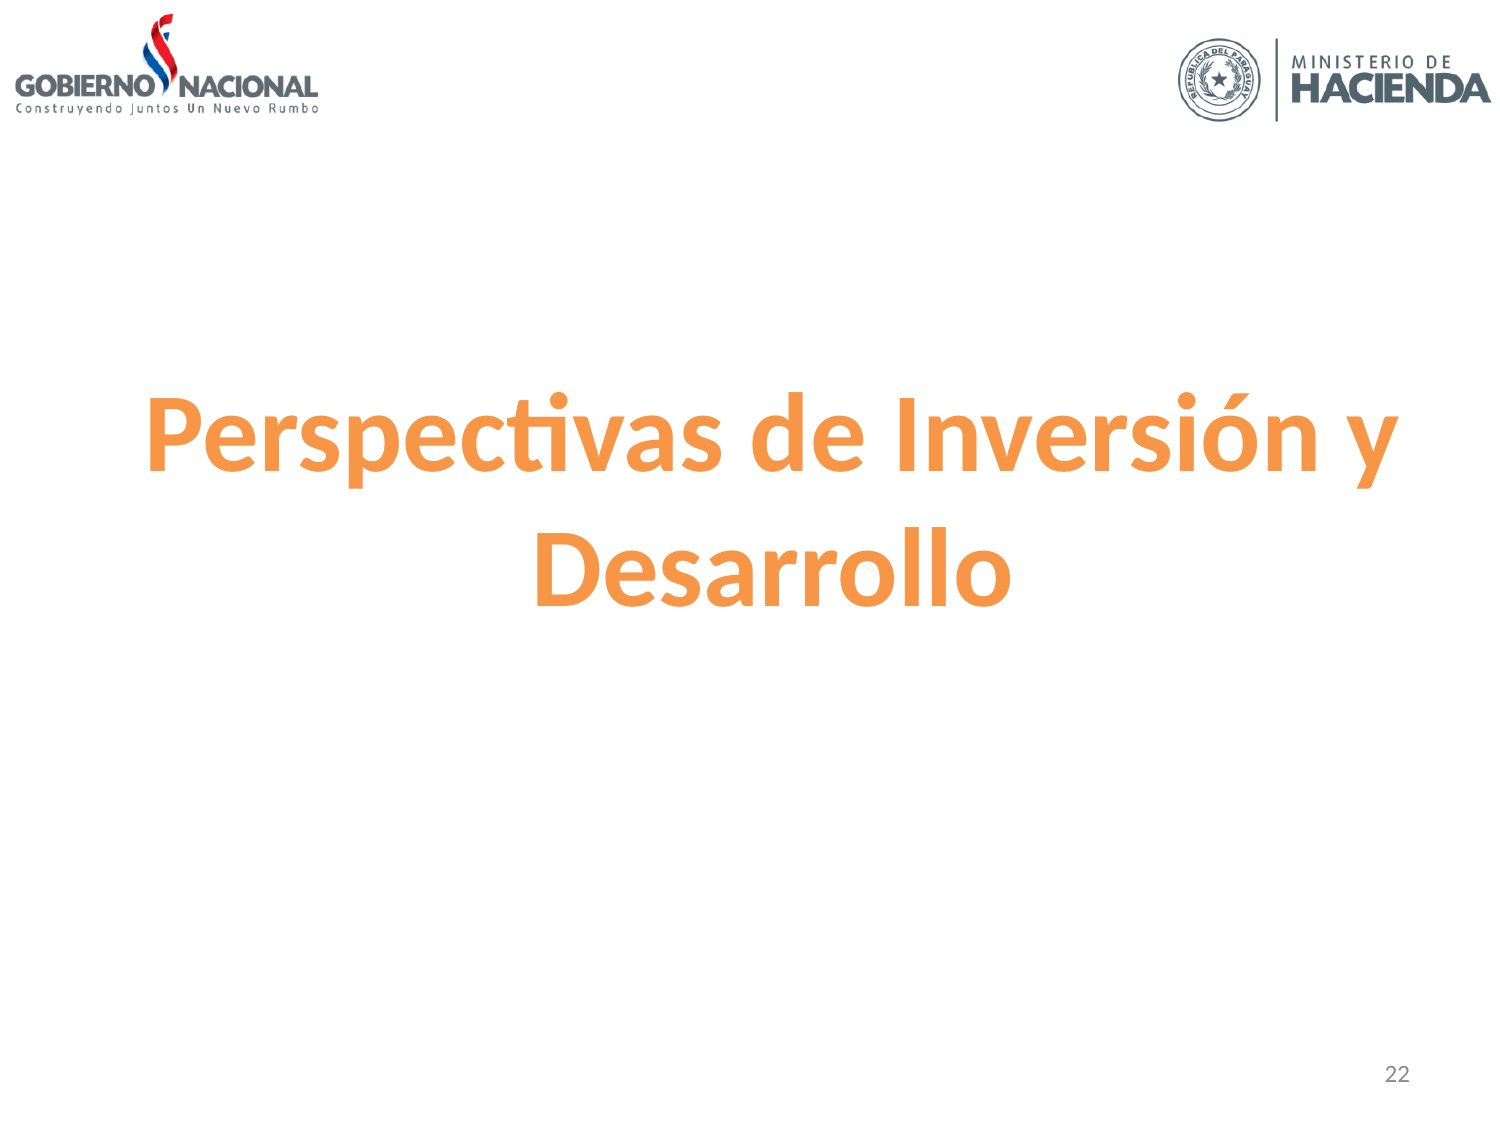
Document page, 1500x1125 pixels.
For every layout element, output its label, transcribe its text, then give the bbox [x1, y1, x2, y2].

slide_number 22 [1074, 1042, 1425, 1103]
title Perspectivas de Inversión y Desarrollo [99, 206, 1447, 917]
picture [1173, 33, 1495, 125]
picture [5, 7, 328, 125]
